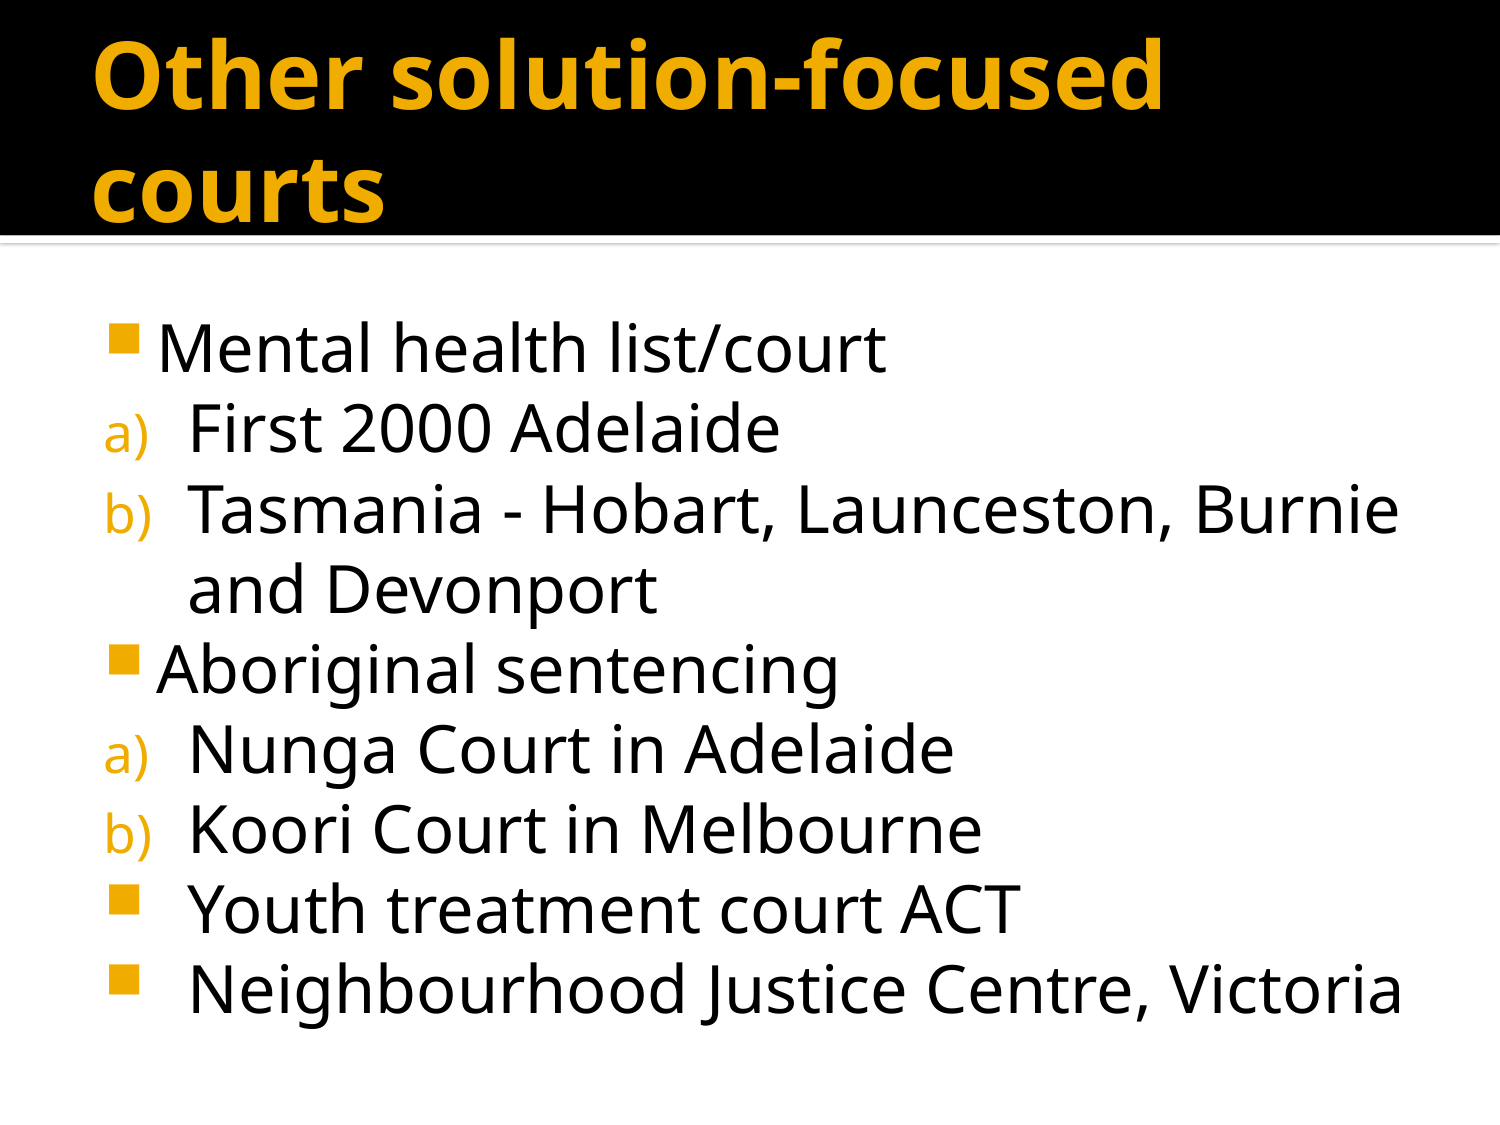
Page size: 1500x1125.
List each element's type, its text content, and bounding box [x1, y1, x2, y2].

title Other solution-focused courts [75, 25, 1425, 231]
list Mental health list/court First 2000 Adelaide Tasmania - Hobart, Launceston, Burnie and Devonport Aboriginal sentencing Nunga Court in Adelaide Koori Court in Melbourne Youth treatment court ACT Neighbourhood Justice Centre, Victoria [75, 291, 1425, 1050]
